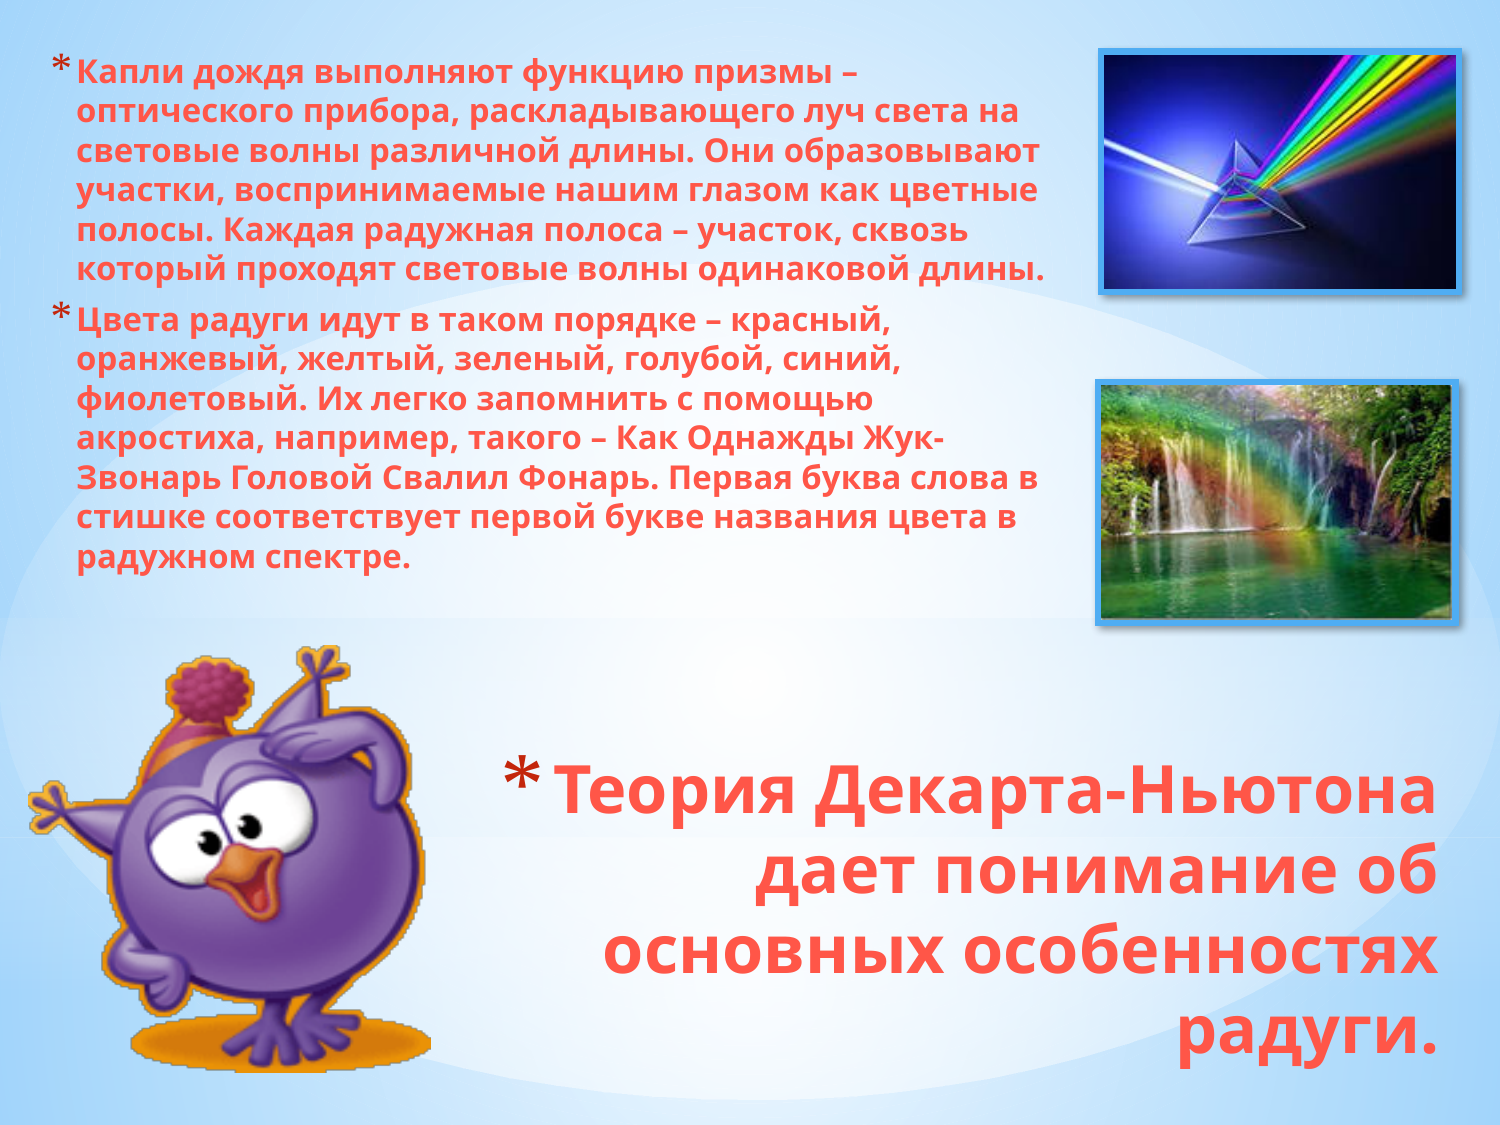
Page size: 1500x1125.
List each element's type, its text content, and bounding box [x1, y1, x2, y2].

title Теория Декарта-Ньютона дает понимание об основных особенностях радуги. [436, 739, 1455, 928]
picture [28, 644, 431, 1073]
list Капли дождя выполняют функцию призмы – оптического прибора, раскладывающего луч света на световые волны различной длины. Они образовывают участки, воспринимаемые нашим глазом как цветные полосы. Каждая радужная полоса – участок, сквозь который проходят световые волны одинаковой длины. Цвета радуги идут в таком порядке – красный, оранжевый, желтый, зеленый, голубой, синий, фиолетовый. Их легко запомнить с помощью акростиха, например, такого – Как Однажды Жук-Звонарь Головой Свалил Фонарь. Первая буква слова в стишке соответствует первой букве названия цвета в радужном спектре. [29, 42, 1080, 613]
picture [1104, 54, 1457, 290]
picture [1100, 385, 1453, 620]
